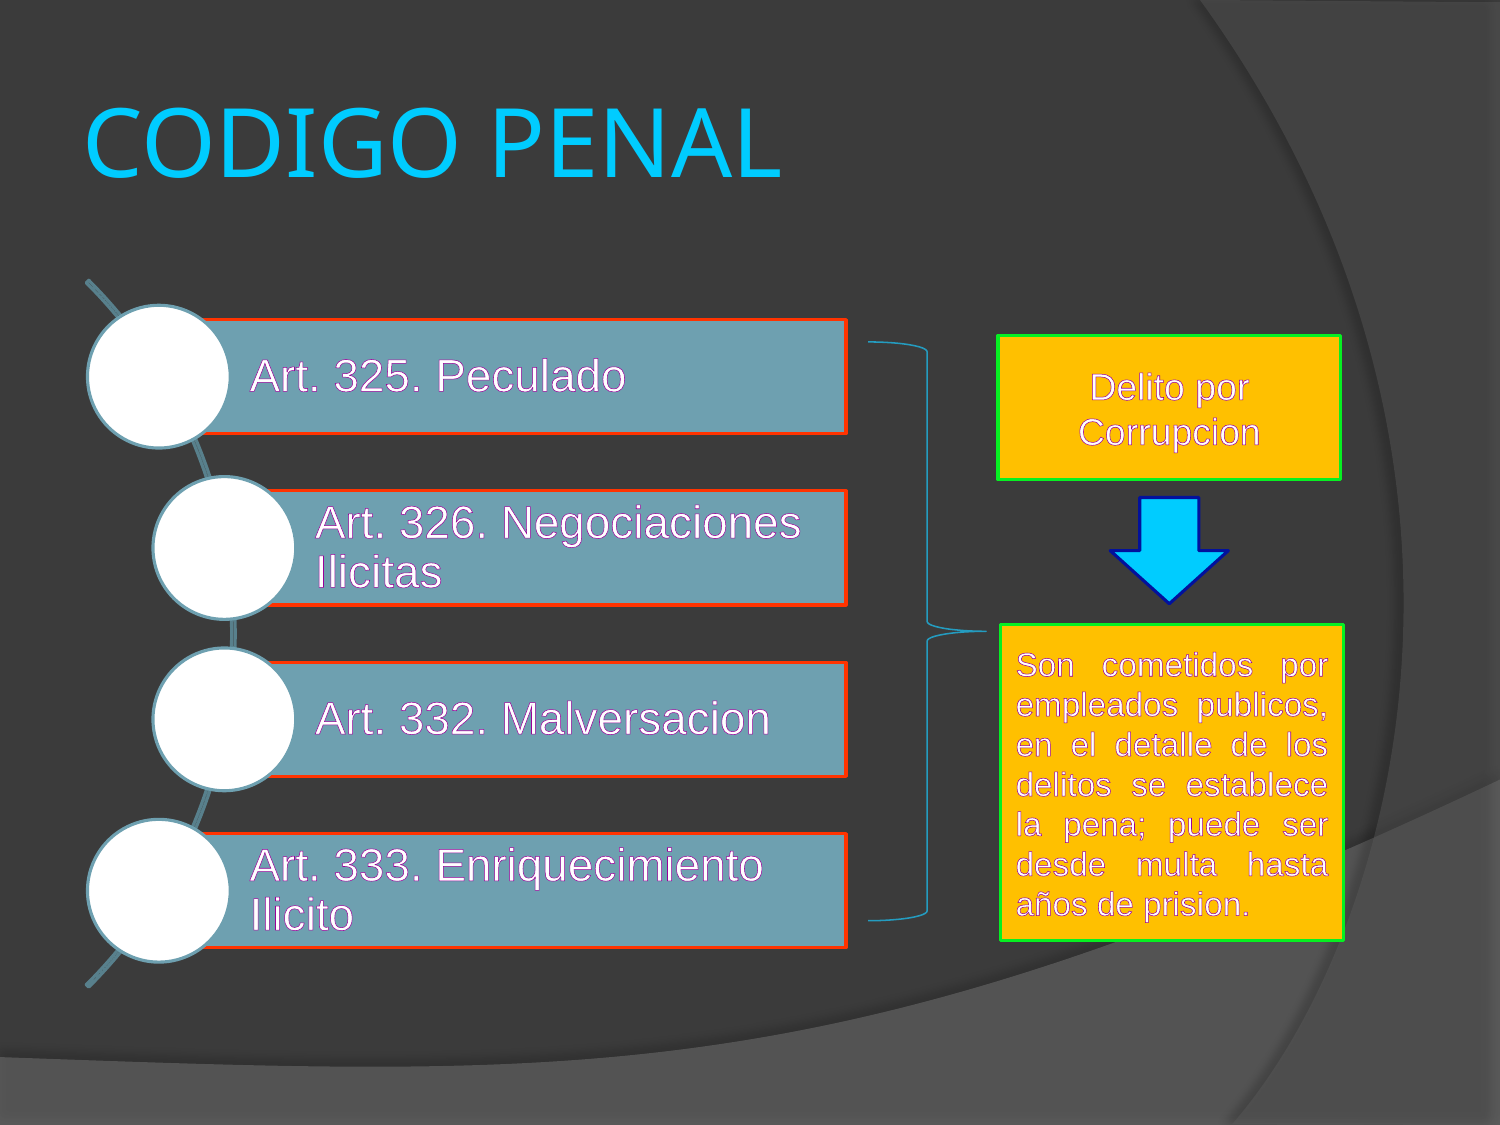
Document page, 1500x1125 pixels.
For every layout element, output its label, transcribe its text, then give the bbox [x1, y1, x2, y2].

text_box Son cometidos por empleados publicos, en el detalle de los delitos se establece la pena; puede ser desde multa hasta años de prision. [999, 623, 1345, 942]
text_box [1108, 495, 1230, 605]
title CODIGO PENAL [75, 45, 1300, 233]
text_box Delito por Corrupcion [996, 334, 1342, 481]
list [74, 262, 857, 1006]
text_box [868, 341, 987, 922]
